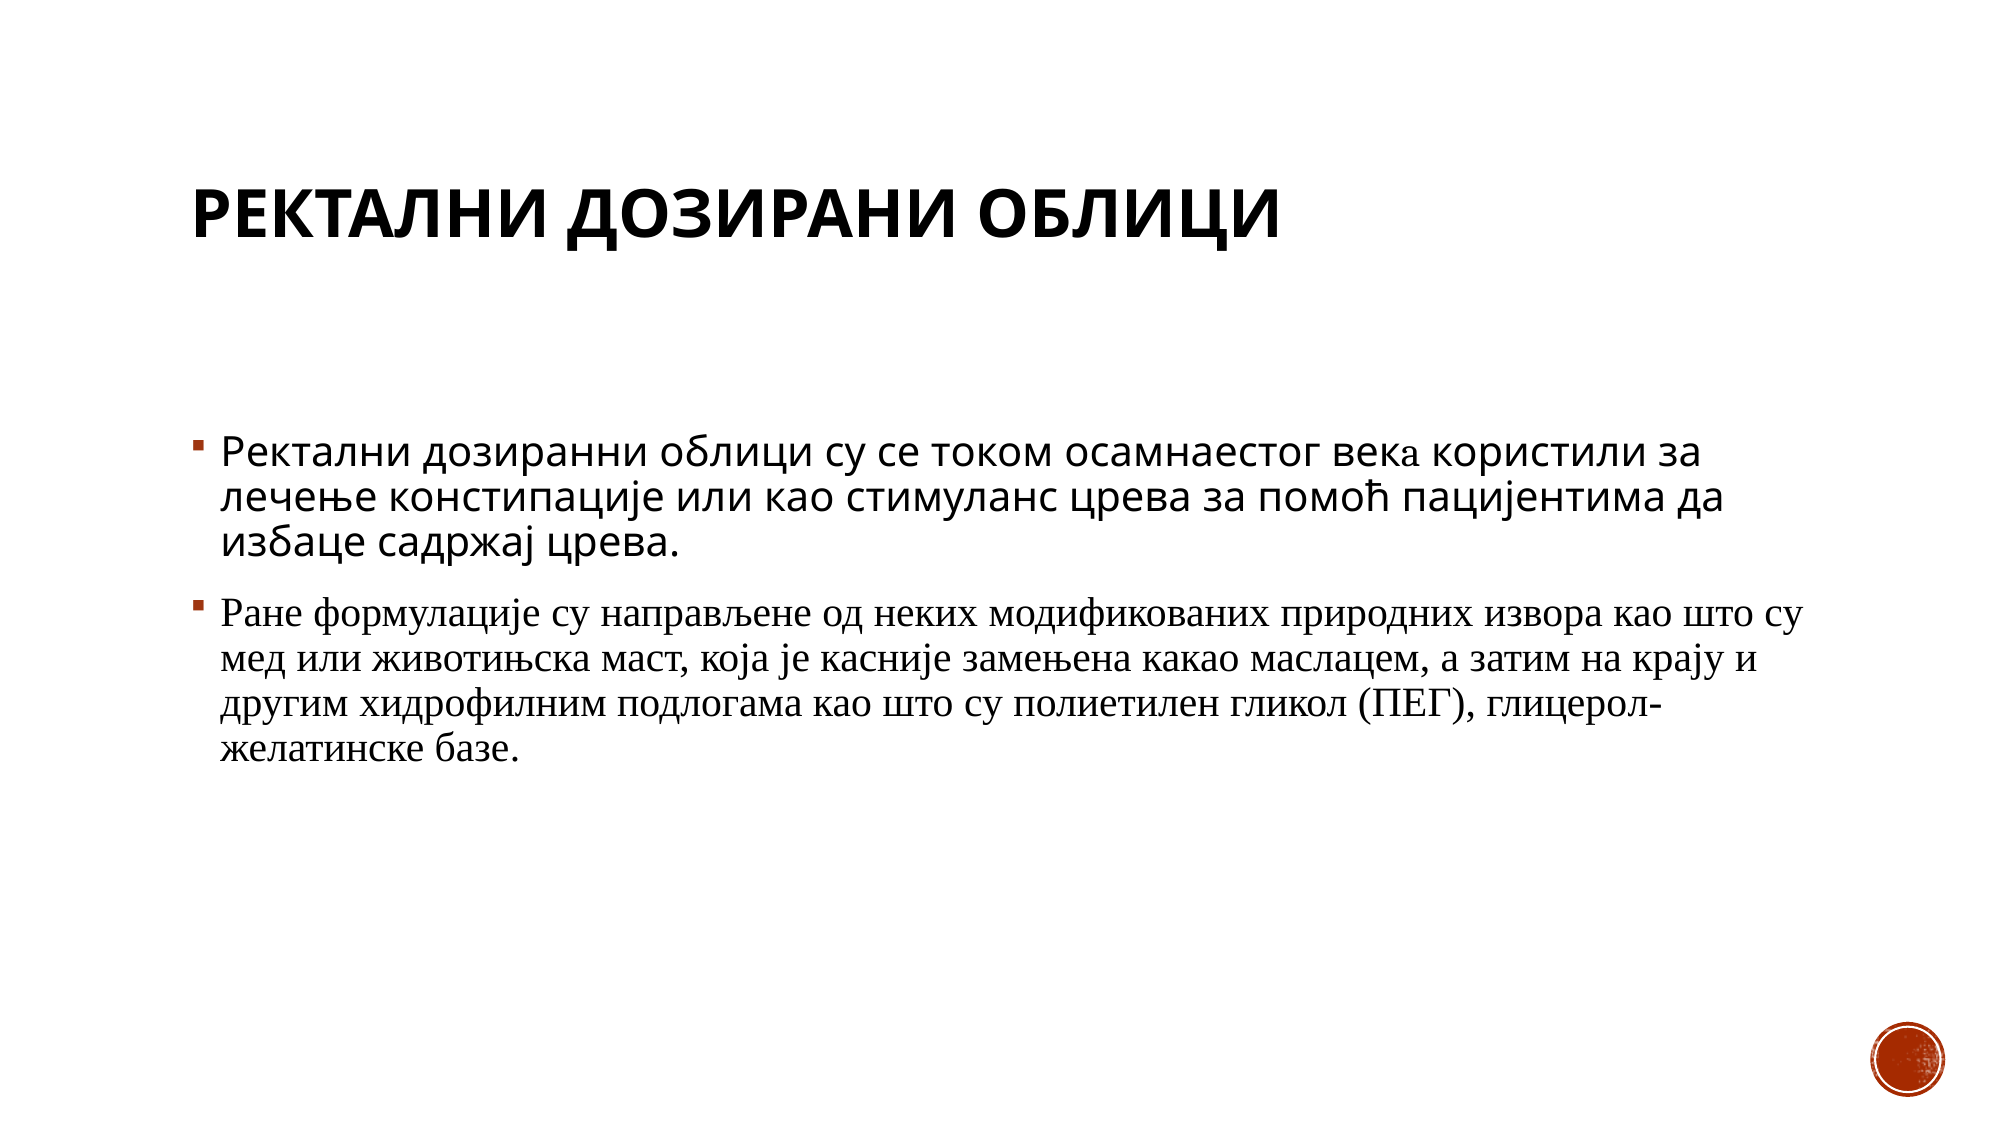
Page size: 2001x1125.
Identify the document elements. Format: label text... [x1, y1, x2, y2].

list Ректални дозиранни облици су се током осамнаестог векa користили за лечење констипације или као стимуланс црева за помоћ пацијентима да избаце садржај црева. Ране формулације су направљене од неких модификованих природних извора као што су мед или животињска маст, која је касније замењена какао маслацем, а затим на крају и другим хидрофилним подлогама као што су полиетилен гликол (ПЕГ), глицерол-желатинске базе. [175, 348, 1826, 1013]
title Ректални дозирани облици [175, 83, 1826, 348]
